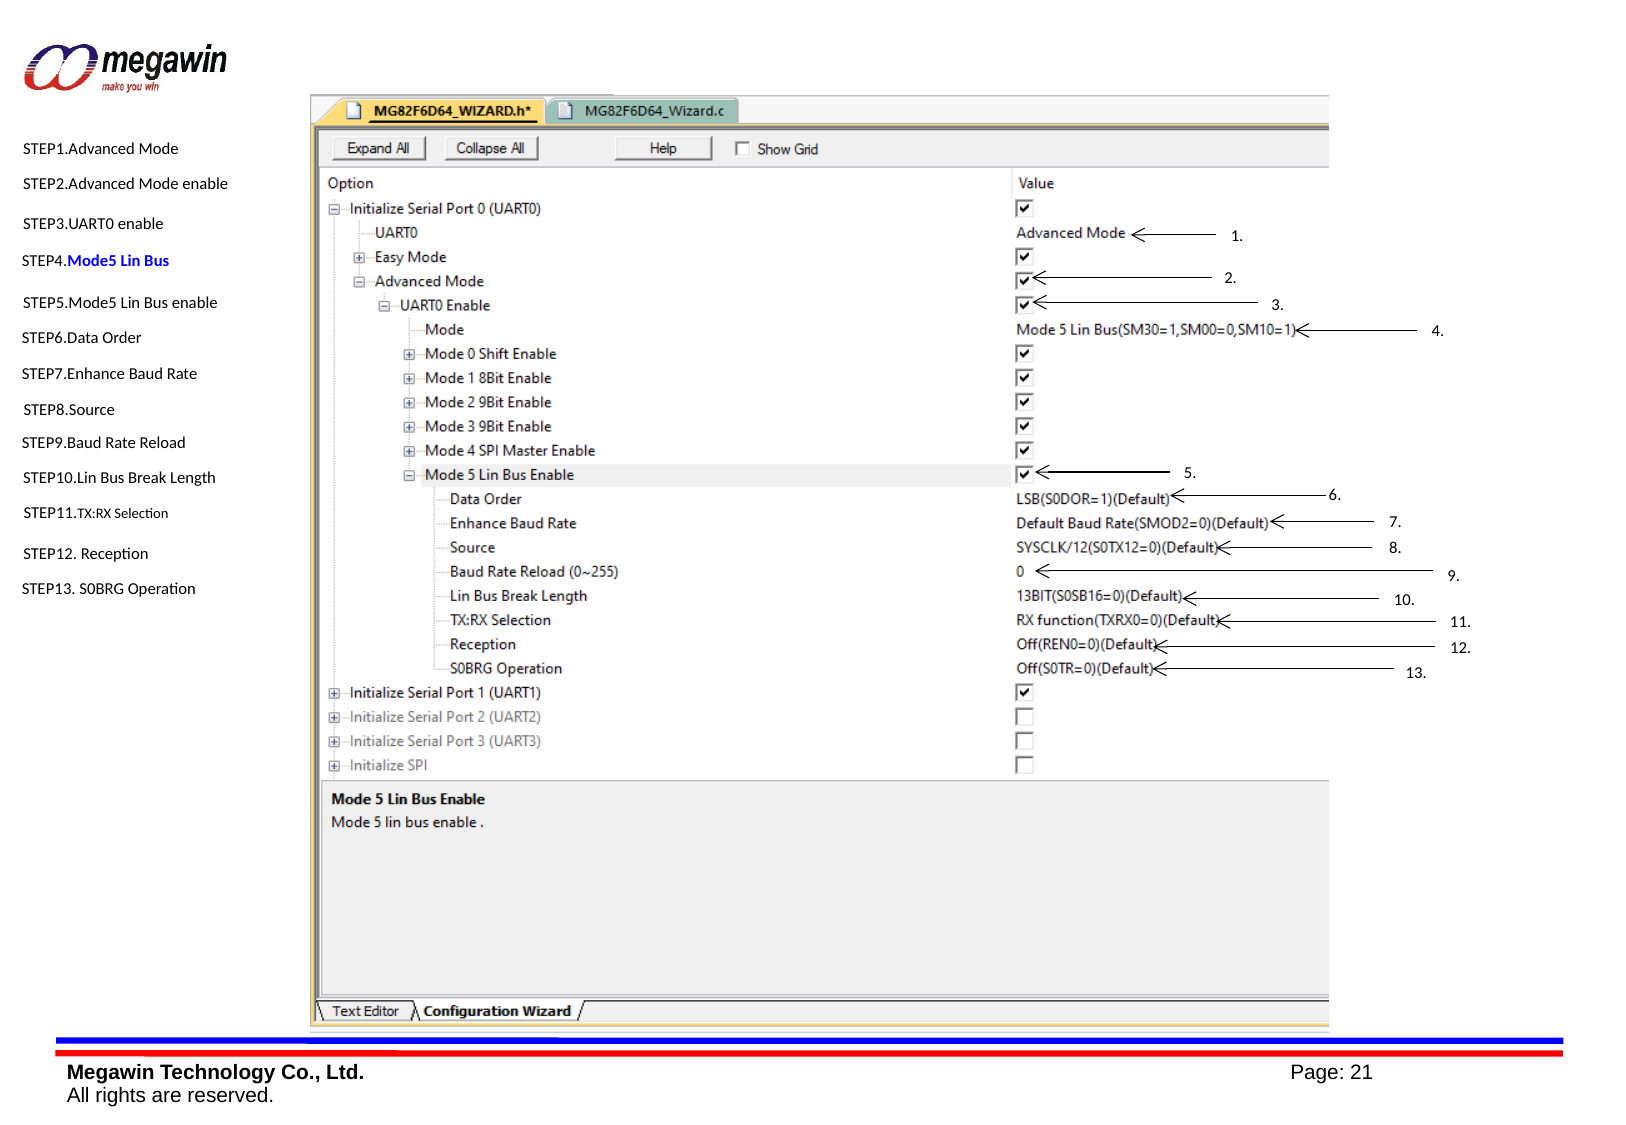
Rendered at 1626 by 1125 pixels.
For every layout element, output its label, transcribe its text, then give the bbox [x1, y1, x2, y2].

text_box STEP10.Lin Bus Break Length [8, 459, 261, 495]
text_box STEP5.Mode5 Lin Bus enable [8, 284, 273, 319]
text_box STEP13. S0BRG Operation [7, 570, 242, 606]
text_box STEP3.UART0 enable [8, 205, 193, 240]
text_box STEP6.Data Order [7, 319, 273, 355]
text_box 12. [1435, 629, 1501, 665]
text_box 4. [1416, 312, 1483, 348]
text_box STEP11.TX:RX Selection [8, 495, 308, 530]
text_box 10. [1379, 580, 1445, 616]
text_box 7. [1374, 503, 1440, 529]
text_box STEP7.Enhance Baud Rate [7, 355, 307, 390]
text_box STEP2.Advanced Mode enable [8, 165, 274, 221]
text_box 6. [1329, 476, 1380, 512]
text_box STEP4.Mode5 Lin Bus [7, 242, 221, 277]
text_box 11. [1435, 603, 1501, 629]
text_box 8. [1374, 529, 1440, 565]
text_box STEP9.Baud Rate Reload [7, 424, 242, 460]
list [310, 93, 1329, 1033]
picture [19, 37, 231, 97]
text_box STEP1.Advanced Mode [8, 130, 296, 166]
text_box 13. [1390, 654, 1457, 690]
text_box STEP12. Reception [8, 535, 244, 571]
text_box 9. [1432, 557, 1498, 593]
text_box STEP8.Source [8, 391, 274, 427]
